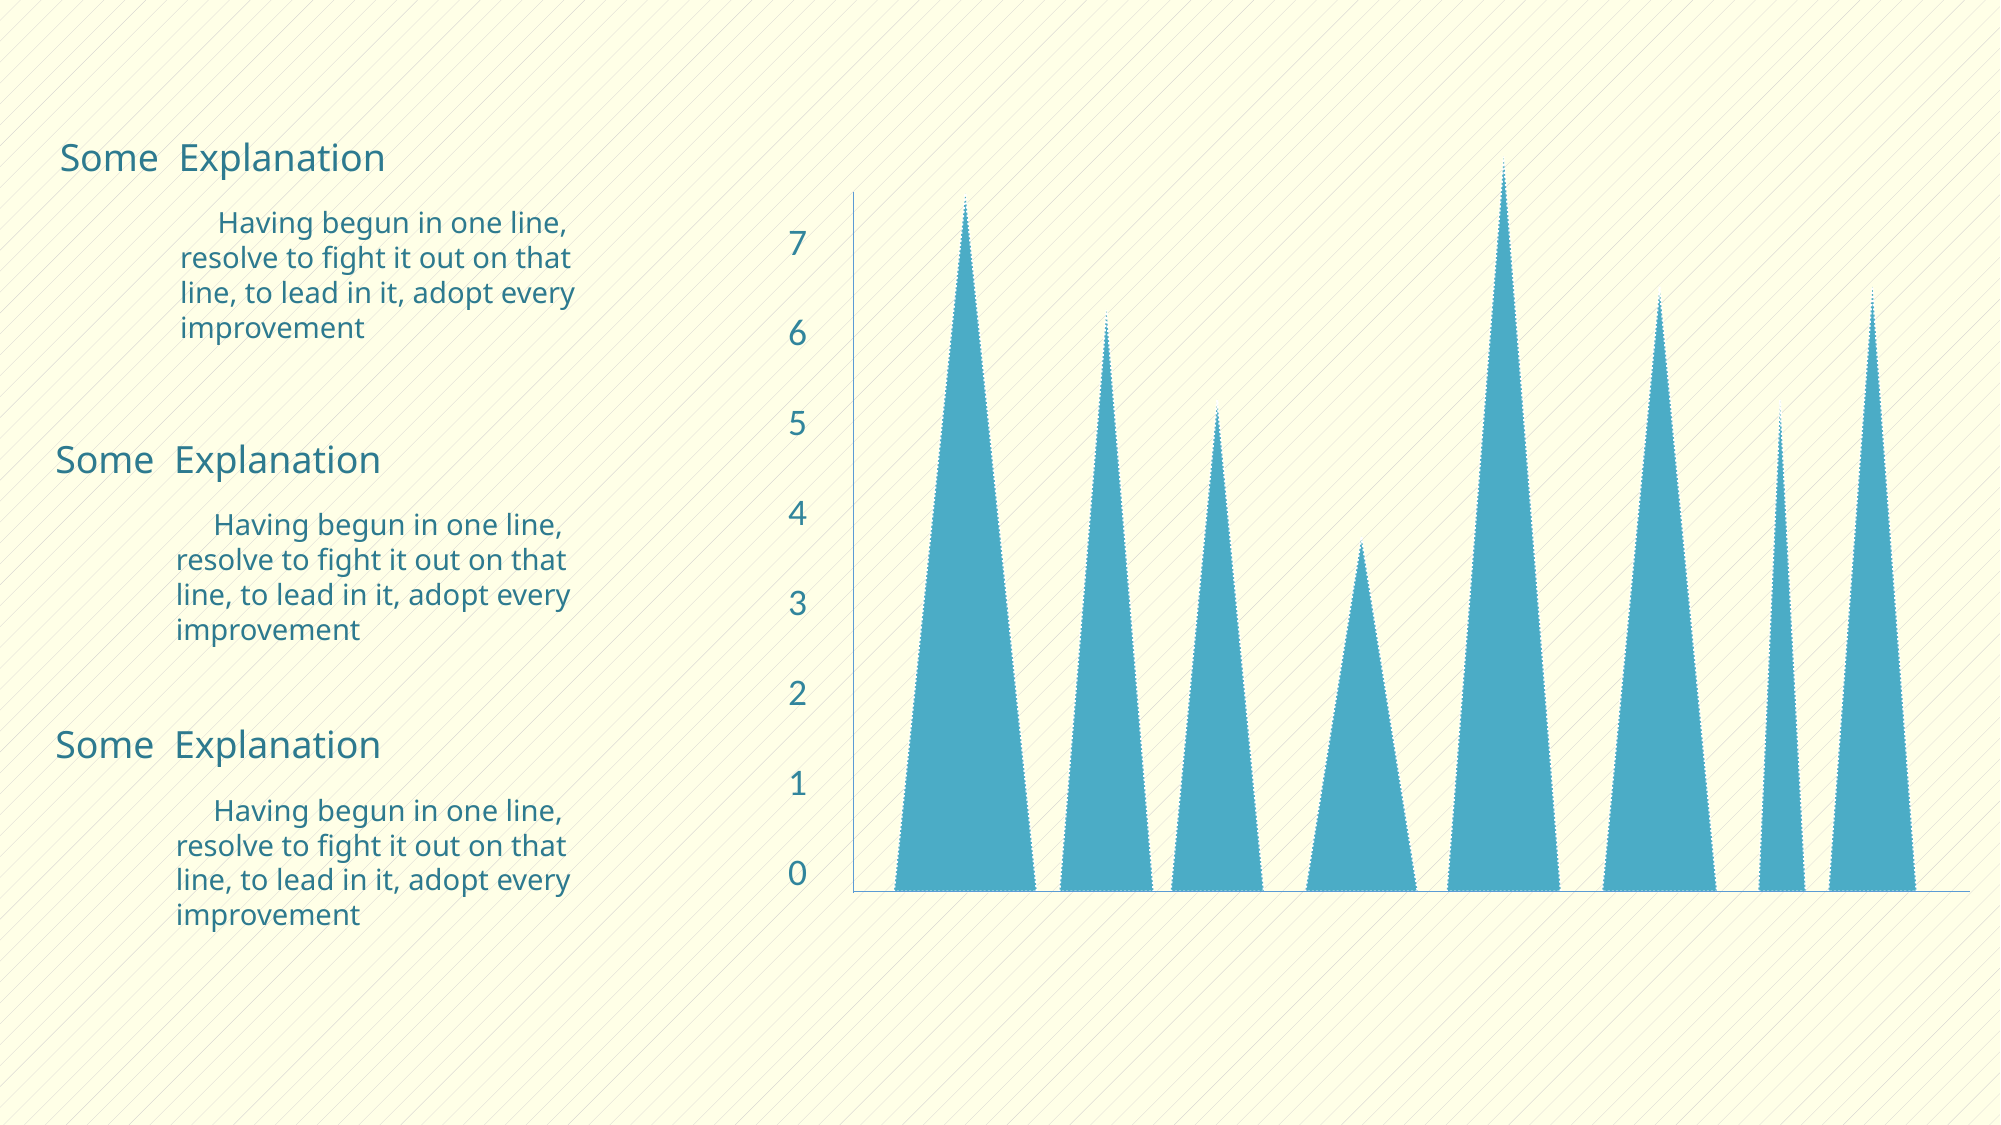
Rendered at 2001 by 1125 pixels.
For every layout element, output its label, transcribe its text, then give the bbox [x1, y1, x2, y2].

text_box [44, 126, 627, 354]
text_box 7 6 5 4 3 2 1 0 [773, 165, 839, 901]
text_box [893, 156, 1917, 891]
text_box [40, 714, 623, 941]
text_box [40, 429, 623, 656]
